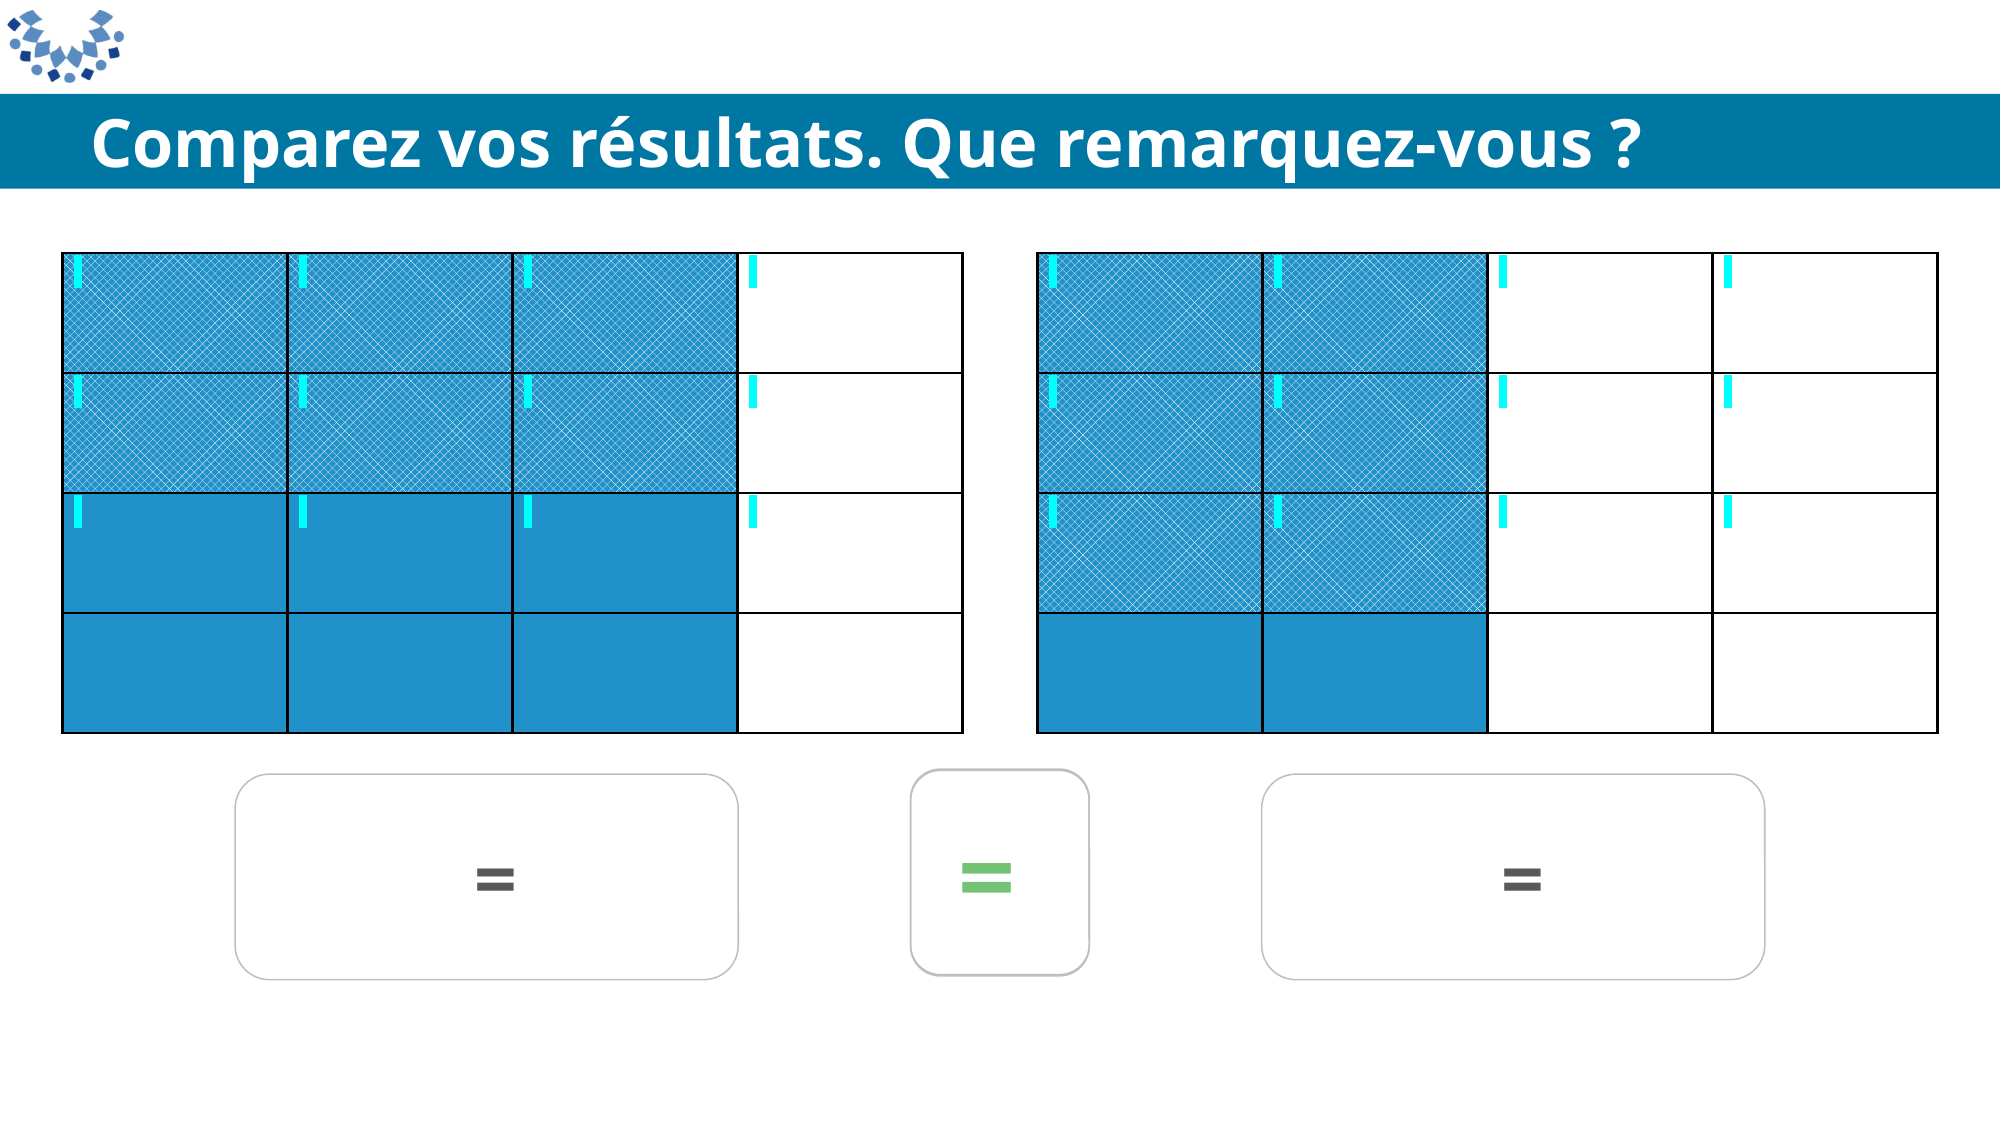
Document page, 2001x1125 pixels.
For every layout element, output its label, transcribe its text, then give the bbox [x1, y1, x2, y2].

table_cell [1039, 374, 1261, 492]
table_header [1039, 254, 1261, 372]
table_cell [289, 614, 511, 732]
table_cell [64, 374, 286, 492]
table_cell [514, 374, 736, 492]
table_cell [514, 494, 736, 612]
table_cell [1264, 494, 1486, 612]
text_box = [908, 768, 1092, 979]
table_header [1714, 254, 1936, 372]
table_cell [289, 494, 511, 612]
table_cell [64, 494, 286, 612]
table_cell [1714, 614, 1936, 732]
table_cell [289, 374, 511, 492]
table_header [514, 254, 736, 372]
picture [0, 10, 129, 87]
table_cell [514, 614, 736, 732]
table_cell [1039, 494, 1261, 612]
table_header [1489, 254, 1711, 372]
table_header [64, 254, 286, 372]
text_box Comparez vos résultats. Que remarquez-vous ? [0, 93, 2000, 189]
table_cell [1714, 494, 1936, 612]
table_cell [1489, 614, 1711, 732]
table_header [1264, 254, 1486, 372]
table_cell [739, 614, 961, 732]
table_cell [1264, 374, 1486, 492]
table_cell [64, 614, 286, 732]
table_cell [1489, 494, 1711, 612]
table_cell [739, 374, 961, 492]
table_cell [1264, 614, 1486, 732]
table_cell [739, 494, 961, 612]
table_cell [1714, 374, 1936, 492]
table_header [289, 254, 511, 372]
table_cell [1039, 614, 1261, 732]
table_cell [1489, 374, 1711, 492]
table_header [739, 254, 961, 372]
